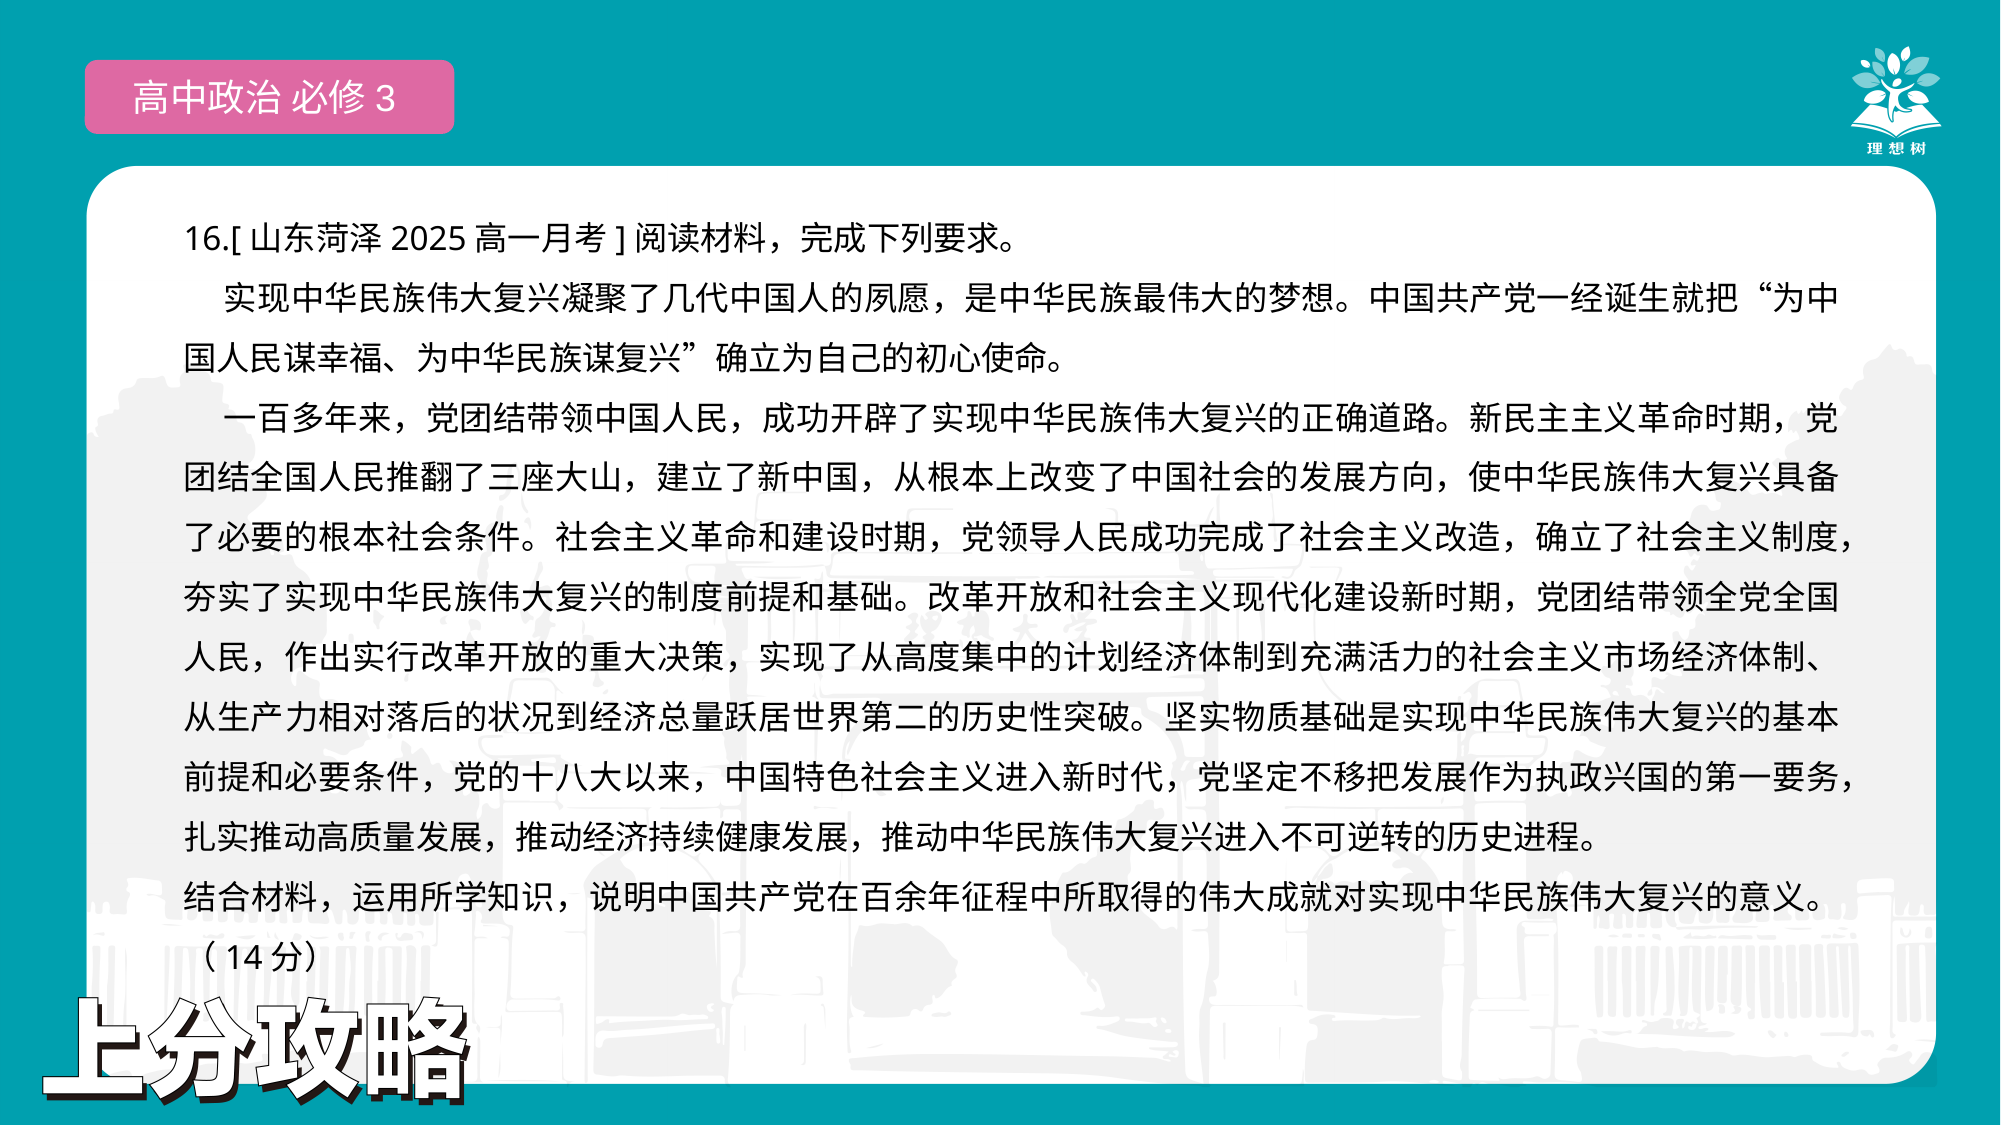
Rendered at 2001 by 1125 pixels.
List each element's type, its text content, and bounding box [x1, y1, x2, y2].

picture [0, 0, 2001, 1125]
text_box 16.[山东菏泽2025高一月考]阅读材料，完成下列要求。 实现中华民族伟大复兴凝聚了几代中国人的夙愿，是中华民族最伟大的梦想。中国共产党一经诞生就把“为中国人民谋幸福、为中华民族谋复兴”确立为自己的初心使命。 一百多年来，党团结带领中国人民，成功开辟了实现中华民族伟大复兴的正确道路。新民主主义革命时期，党团结全国人民推翻了三座大山，建立了新中国，从根本上改变了中国社会的发展方向，使中华民族伟大复兴具备了必要的根本社会条件。社会主义革命和建设时期，党领导人民成功完成了社会主义改造，确立了社会主义制度，夯实了实现中华民族伟大复兴的制度前提和基础。改革开放和社会主义现代化建设新时期，党团结带领全党全国人民，作出实行改革开放的重大决策，实现了从高度集中的计划经济体制到充满活力的社会主义市场经济体制、从生产力相对落后的状况到经济总量跃居世界第二的历史性突破。坚实物质基础是实现中华民族伟大复兴的基本前提和必要条件，党的十八大以来，中国特色社会主义进入新时代，党坚定不移把发展作为执政兴国的第一要务，扎实推动高质量发展，推动经济持续健康发展，推动中华民族伟大复兴进入不可逆转的历史进程。 结合材料，运用所学知识，说明中国共产党在百余年征程中所取得的伟大成就对实现中华民族伟大复兴的意义。（14分） [168, 189, 1855, 799]
text_box 高中政治 必修3 [83, 58, 456, 135]
